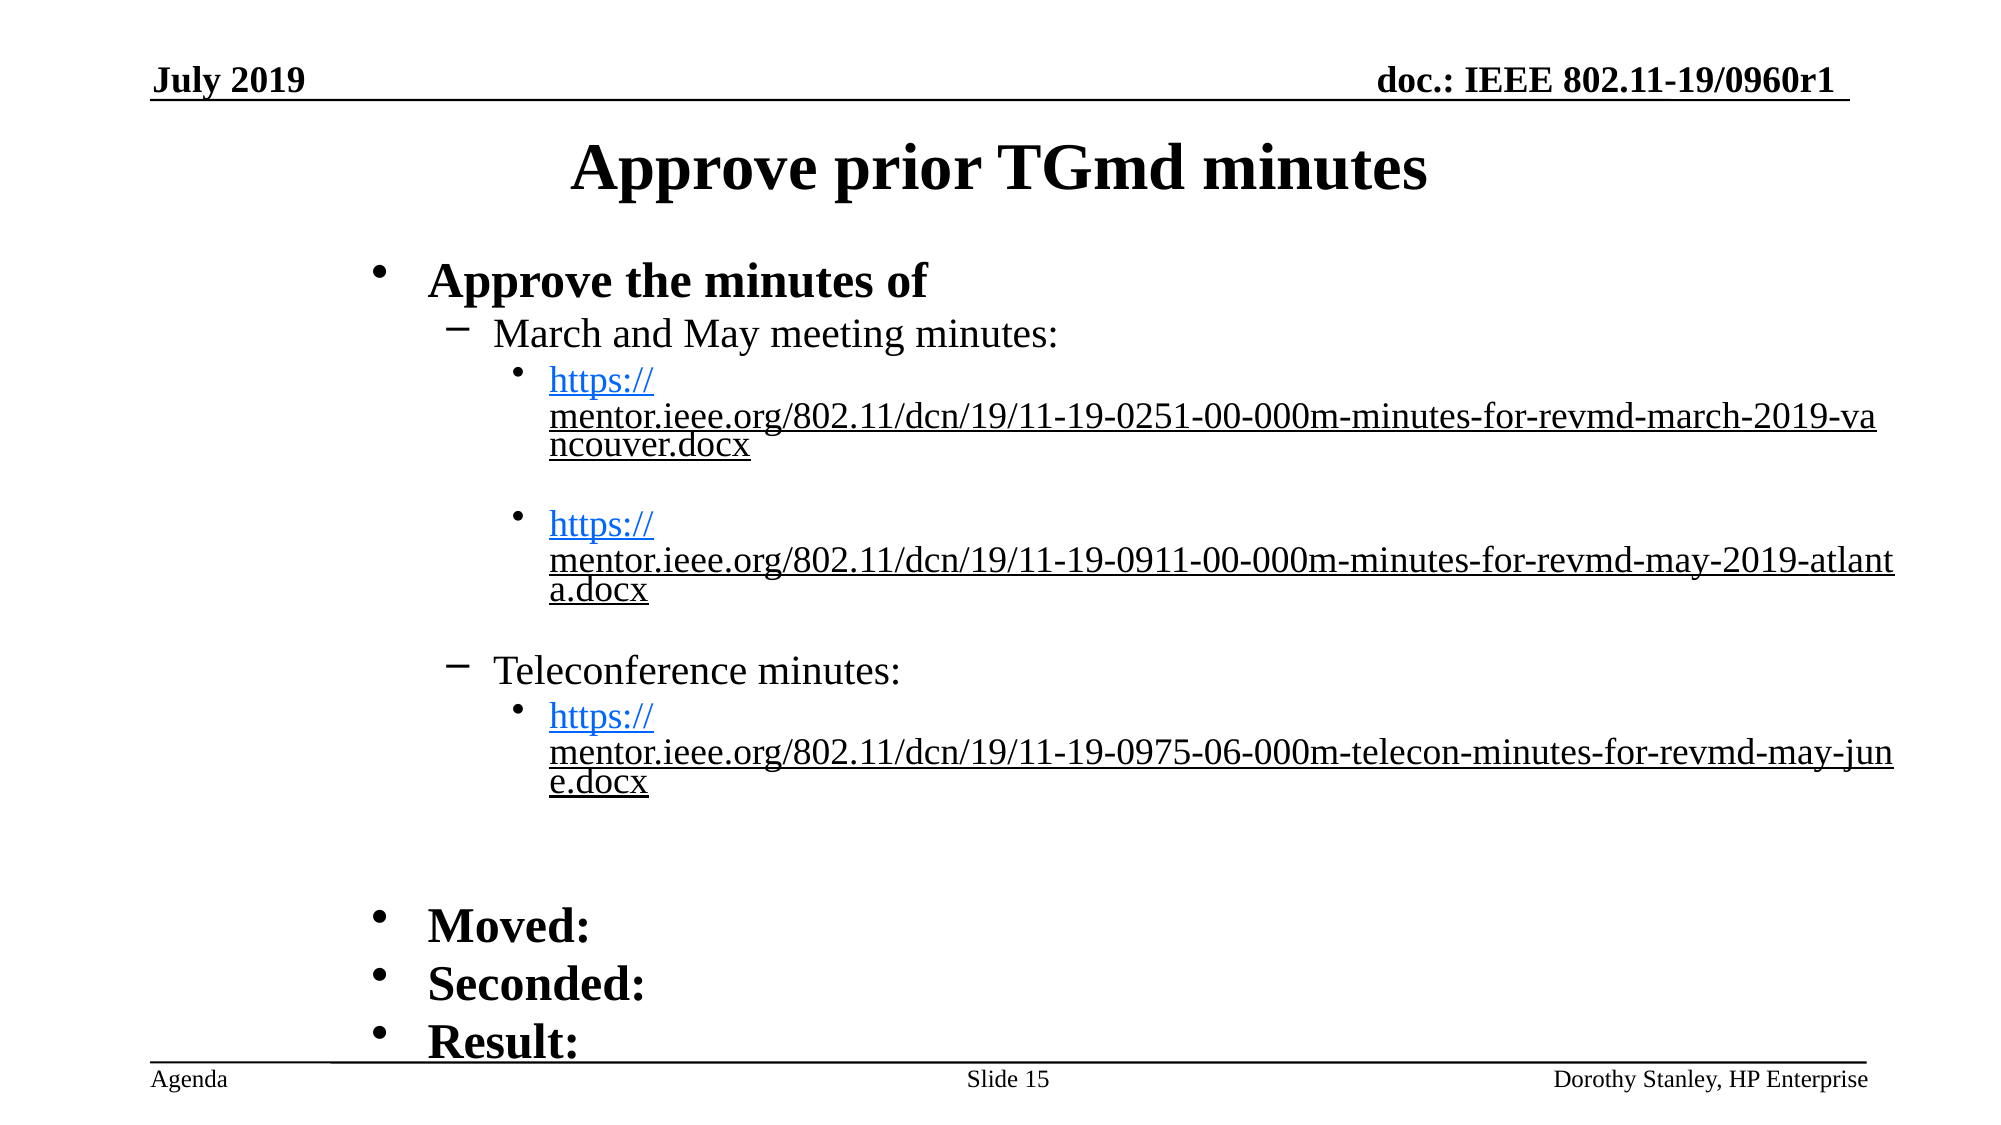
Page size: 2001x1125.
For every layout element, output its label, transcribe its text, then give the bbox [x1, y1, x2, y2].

footer Dorothy Stanley, HP Enterprise [1549, 1062, 1869, 1093]
title Approve prior TGmd minutes [362, 75, 1638, 250]
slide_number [152, 54, 567, 100]
slide_number Slide 15 [966, 1062, 1051, 1093]
list Approve the minutes of March and May meeting minutes: https://mentor.ieee.org/802.11/dcn/19/11-19-0251-00-000m-minutes-for-revmd-march-2019-vancouver.docx https://mentor.ieee.org/802.11/dcn/19/11-19-0911-00-000m-minutes-for-revmd-may-2019-atlanta.docx Teleconference minutes: https://mentor.ieee.org/802.11/dcn/19/11-19-0975-06-000m-telecon-minutes-for-revmd-may-june.docx Moved: Seconded: Result: [356, 251, 1911, 1002]
